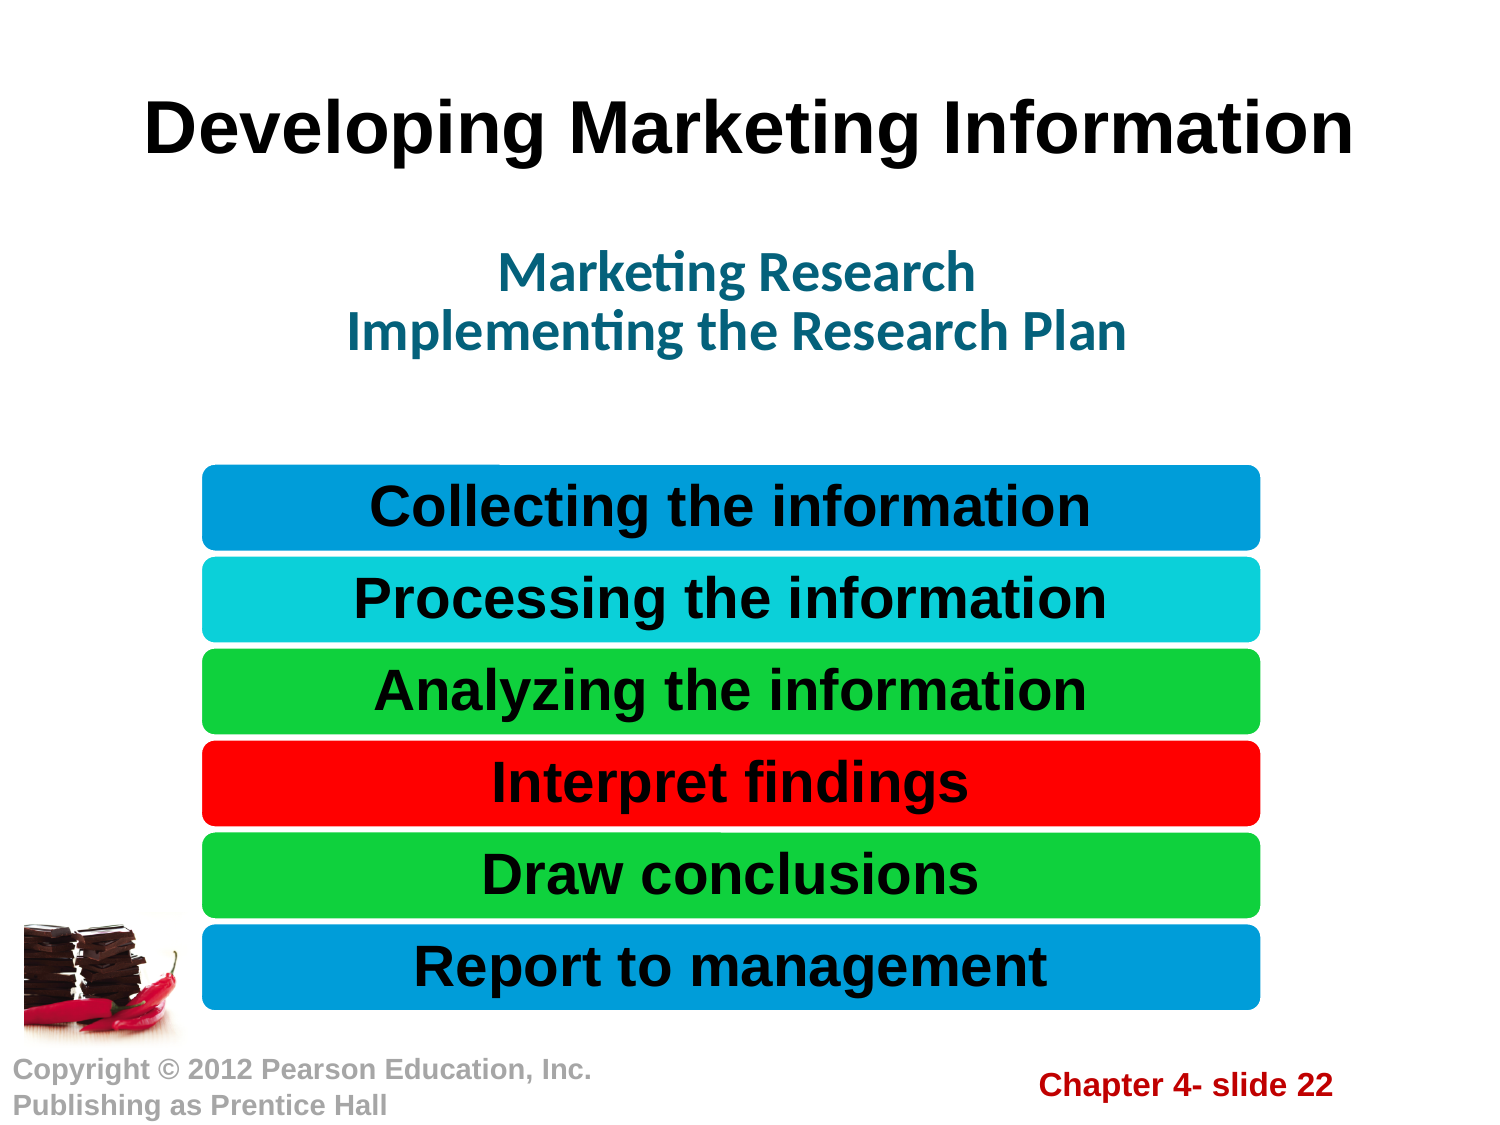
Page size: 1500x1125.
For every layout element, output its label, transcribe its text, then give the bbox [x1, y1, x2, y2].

title Developing Marketing Information [112, 37, 1388, 226]
picture [24, 912, 191, 1050]
list Marketing Research Implementing the Research Plan [149, 237, 1326, 301]
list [199, 462, 1263, 1013]
